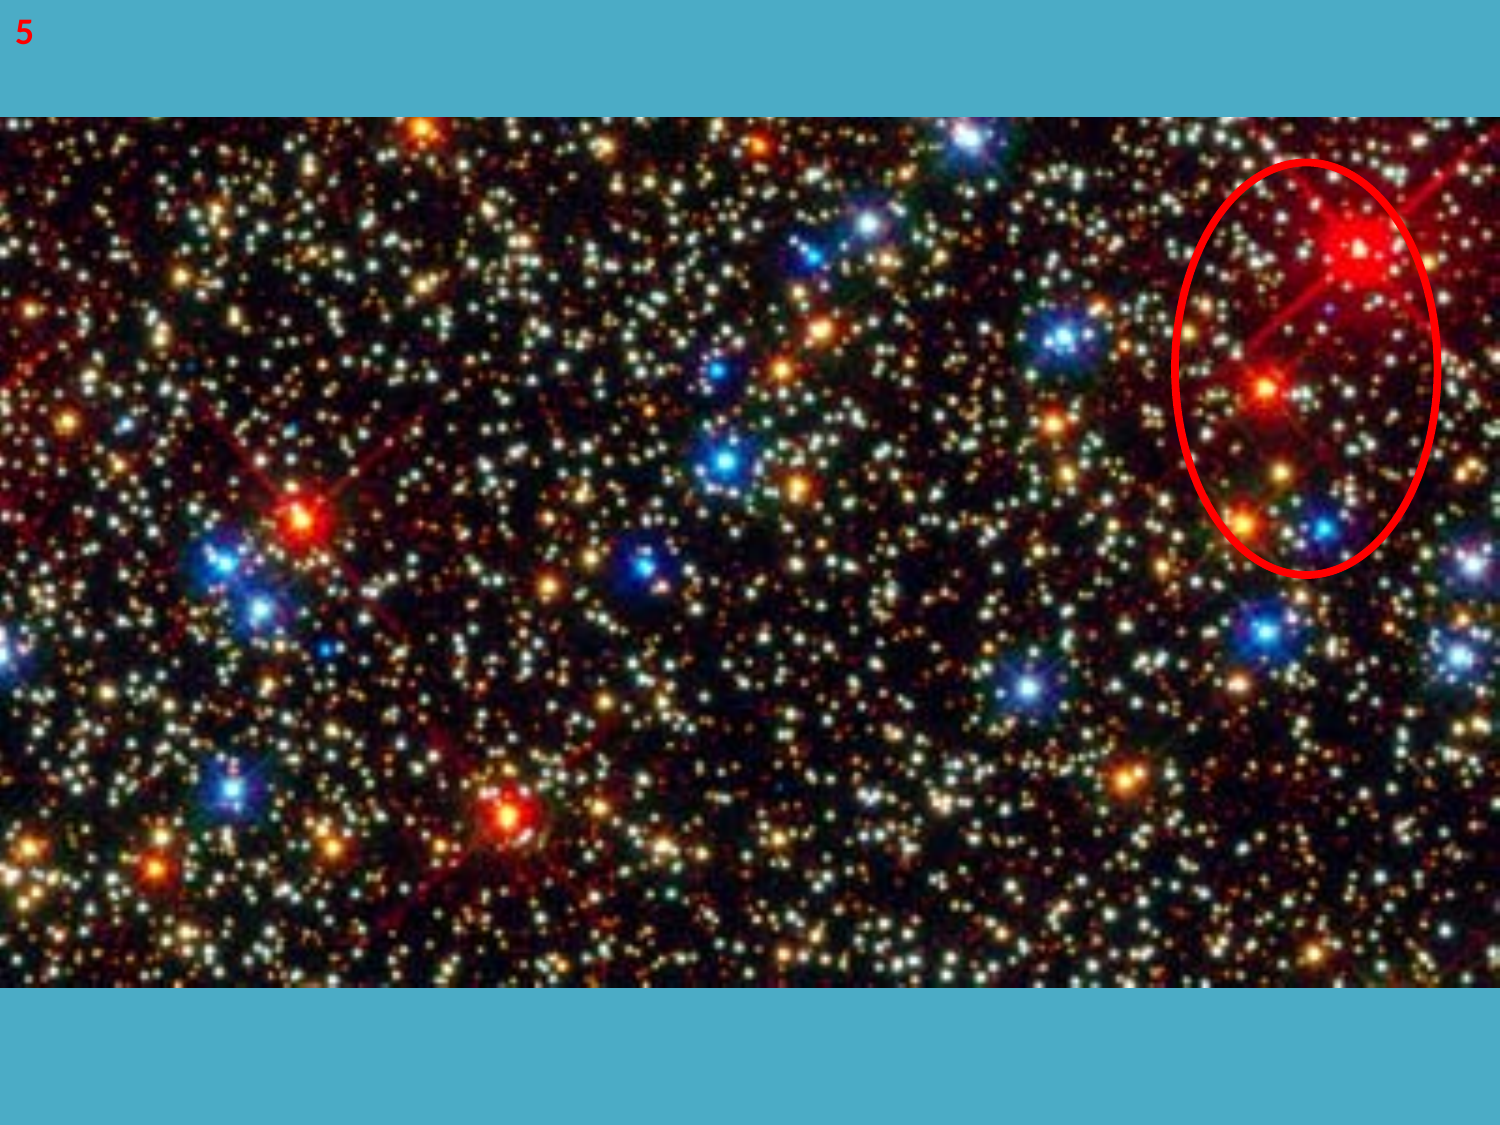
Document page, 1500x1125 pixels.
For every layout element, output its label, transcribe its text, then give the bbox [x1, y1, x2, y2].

text_box 5 [0, 0, 50, 60]
picture [0, 117, 1500, 988]
